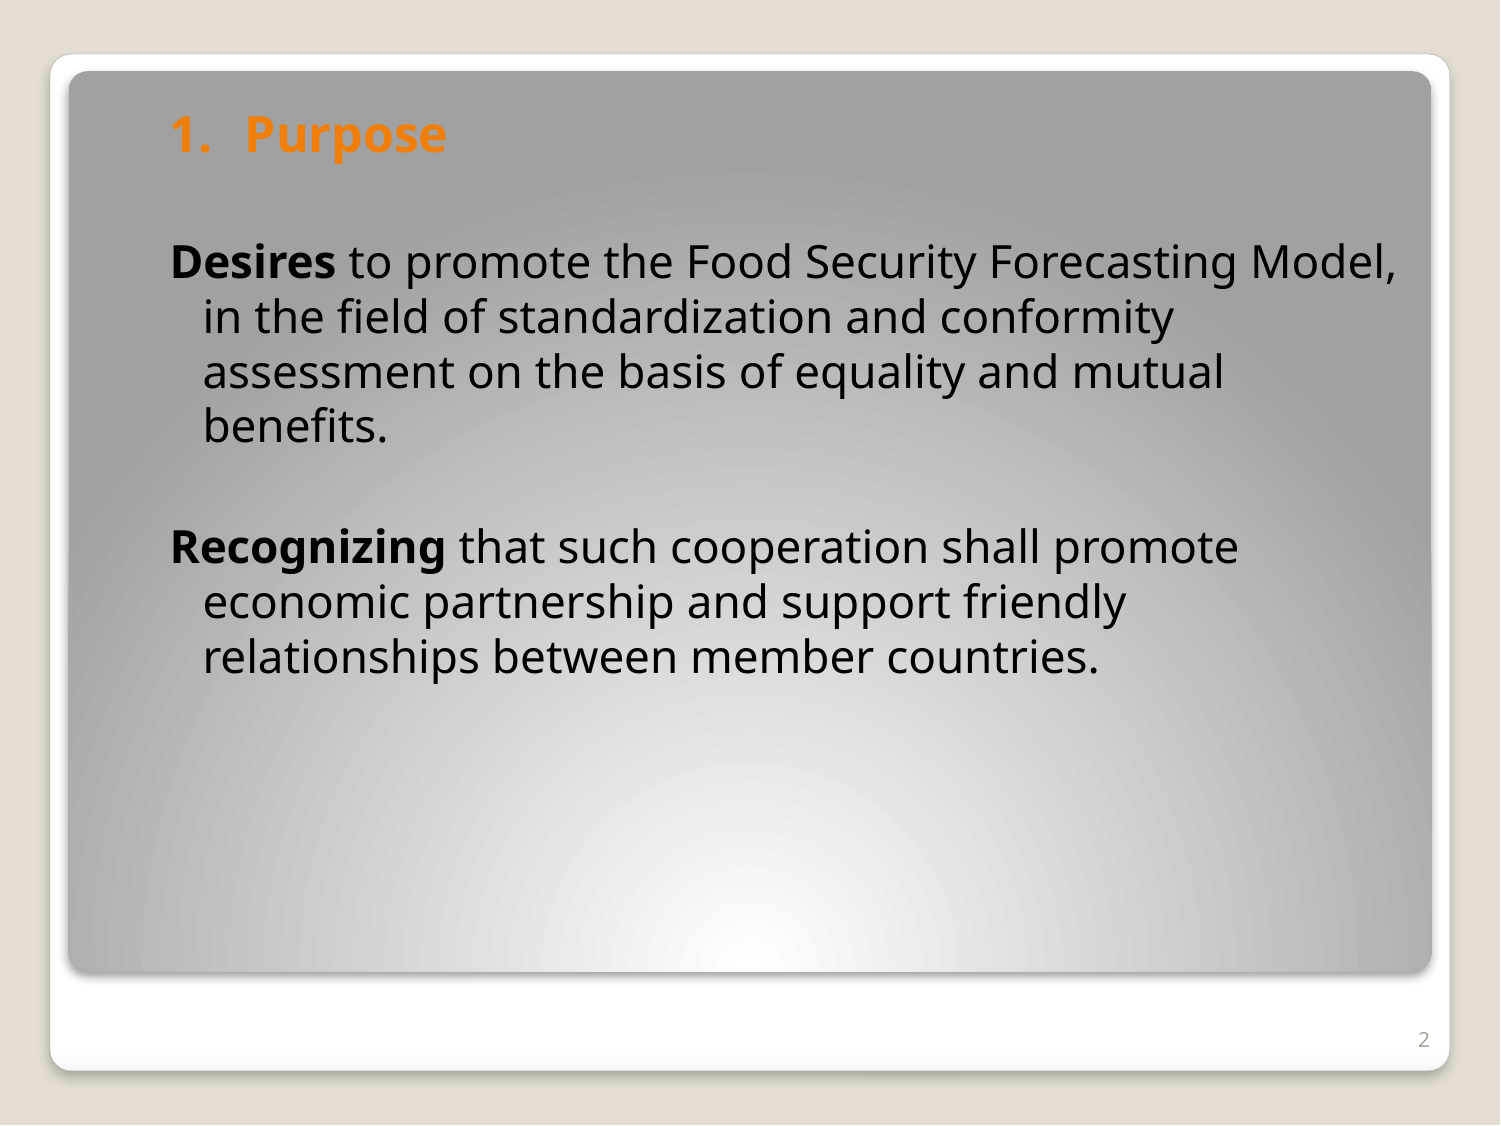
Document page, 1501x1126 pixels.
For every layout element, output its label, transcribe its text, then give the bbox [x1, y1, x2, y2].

list Purpose Desires to promote the Food Security Forecasting Model, in the field of standardization and conformity assessment on the basis of equality and mutual benefits. Recognizing that such cooperation shall promote economic partnership and support friendly relationships between member countries. [82, 87, 1426, 775]
slide_number 2 [1369, 1002, 1445, 1063]
